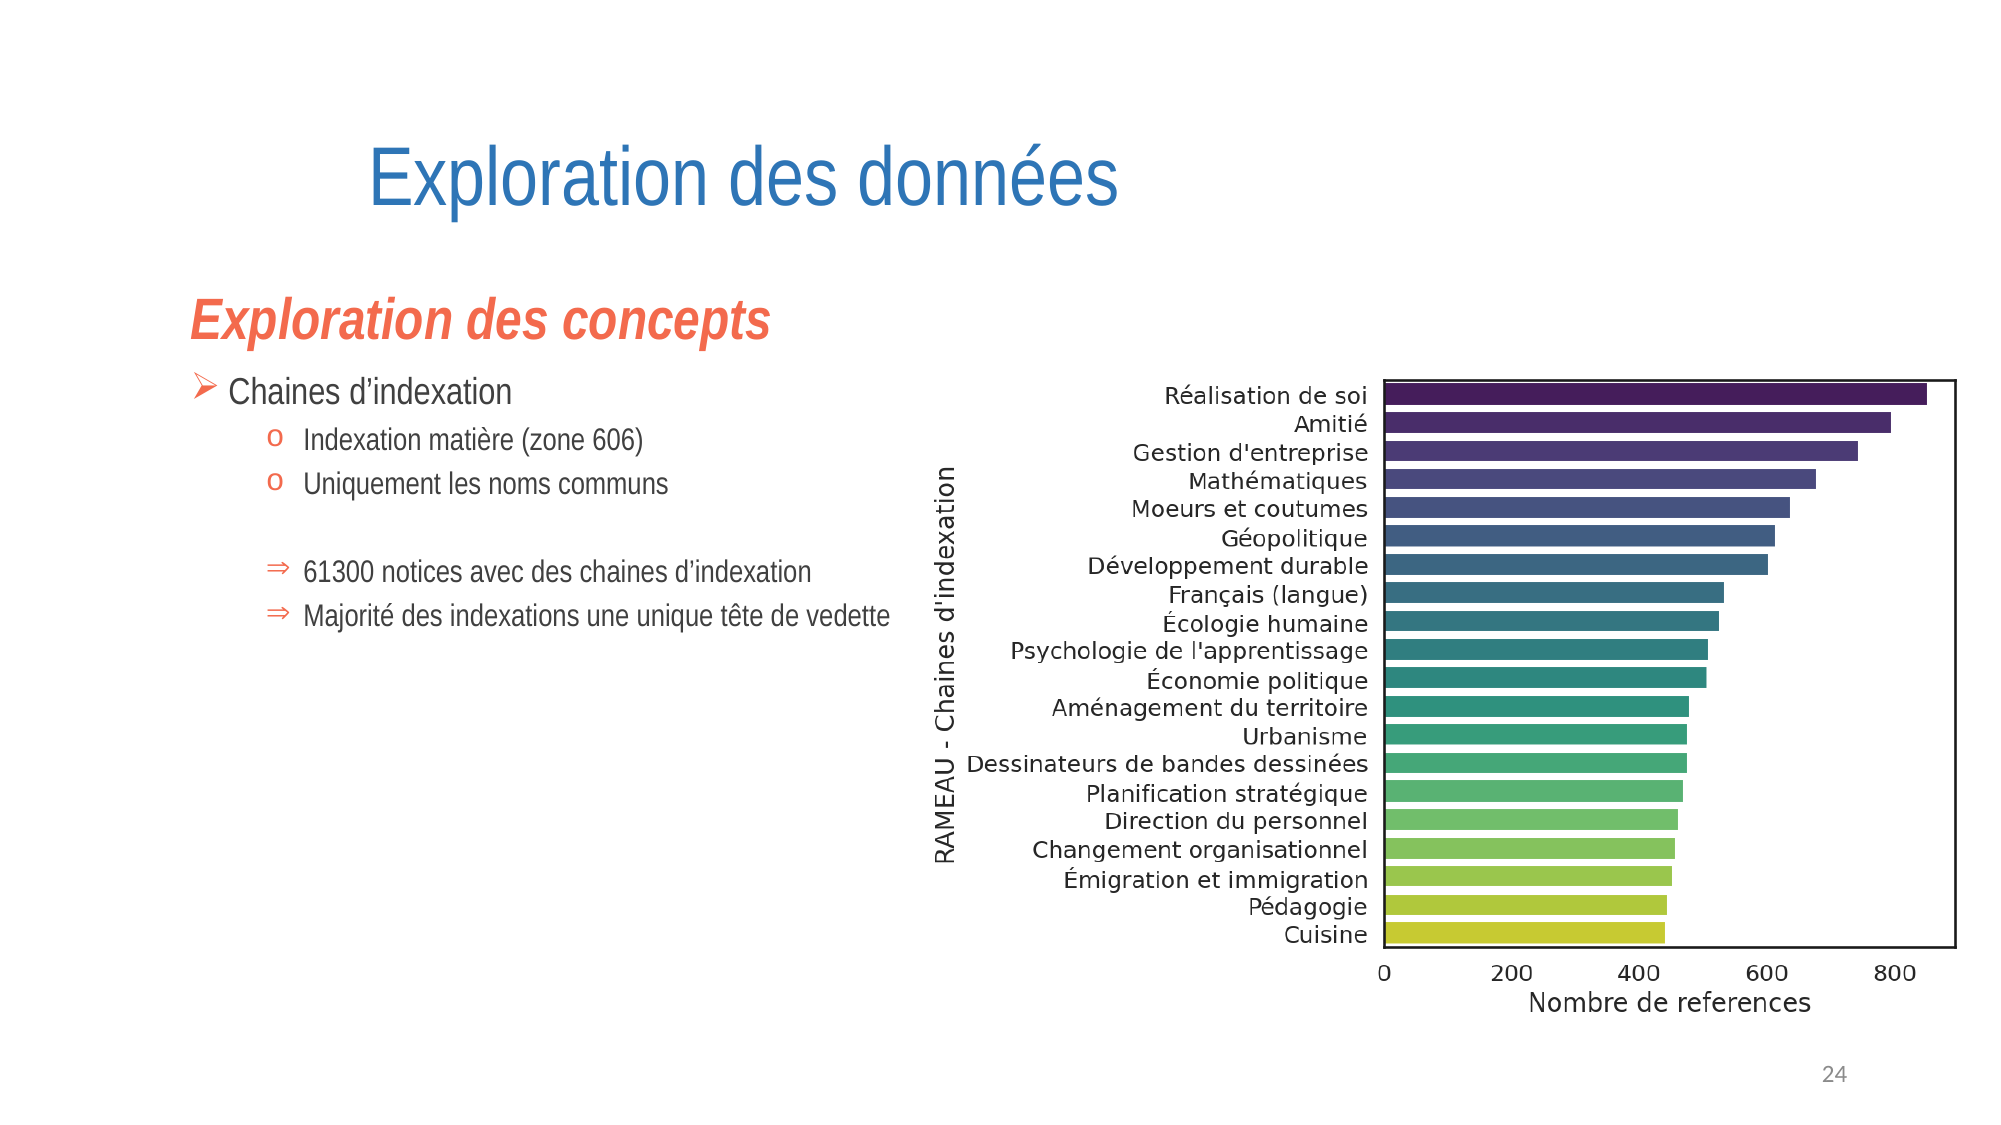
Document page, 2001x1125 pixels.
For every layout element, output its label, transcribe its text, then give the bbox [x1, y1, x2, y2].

picture [925, 371, 1963, 1025]
text_box Exploration des concepts Chaines d’indexation Indexation matière (zone 606) Uniquement les noms communs 61300 notices avec des chaines d’indexation Majorité des indexations une unique tête de vedette [175, 281, 926, 995]
slide_number 24 [1412, 1042, 1863, 1103]
text_box Exploration des données [353, 99, 1647, 257]
